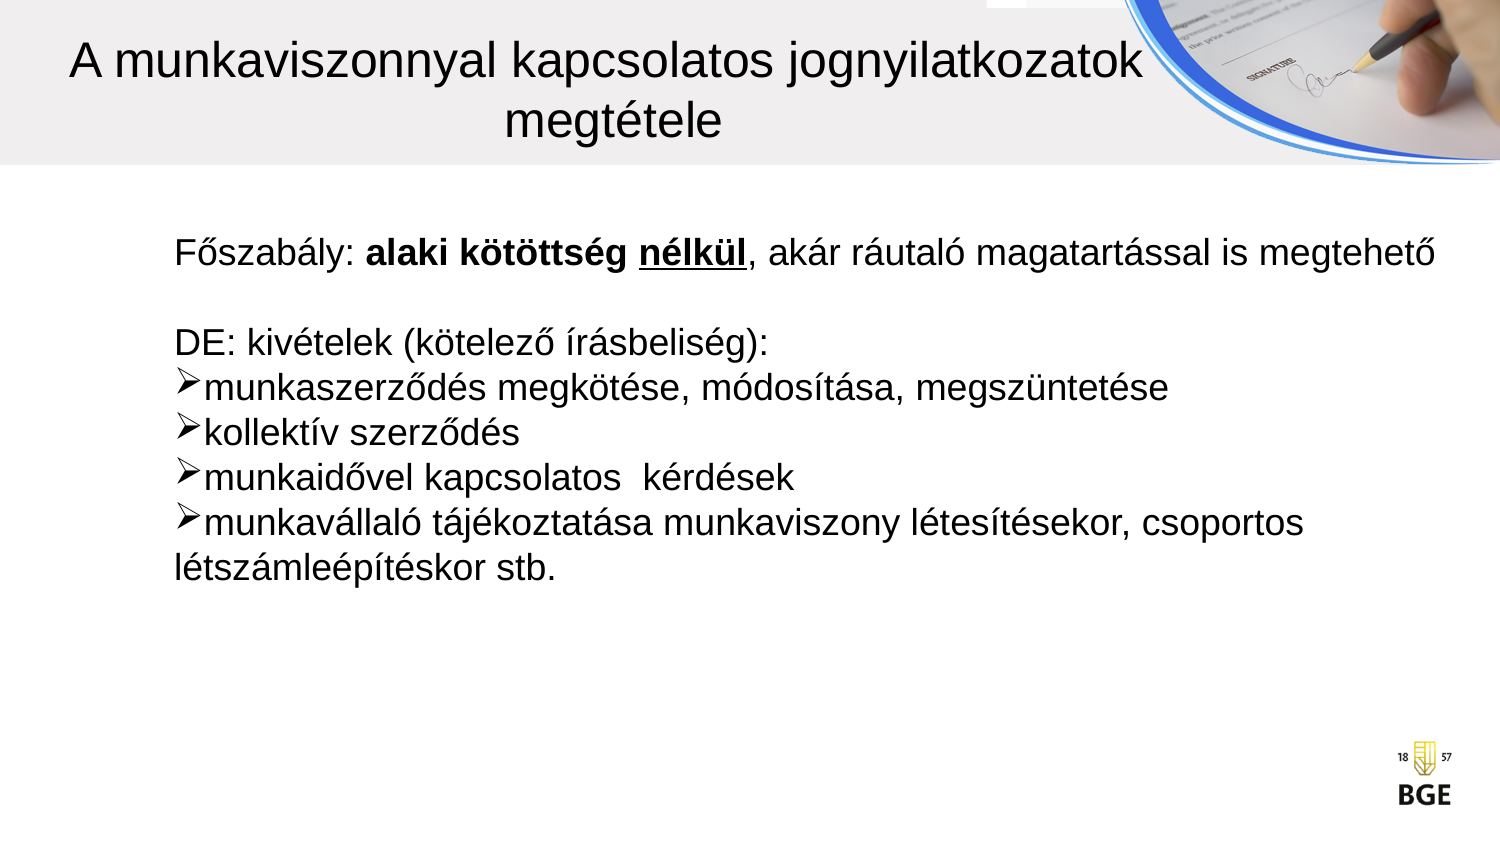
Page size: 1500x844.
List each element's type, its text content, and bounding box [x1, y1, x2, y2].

picture [0, 0, 1500, 844]
text_box A munkaviszonnyal kapcsolatos jognyilatkozatok megtétele [29, 20, 1199, 155]
text_box Főszabály: alaki kötöttség nélkül, akár ráutaló magatartással is megtehető DE: kivételek (kötelező írásbeliség): munkaszerződés megkötése, módosítása, megszüntetése kollektív szerződés munkaidővel kapcsolatos kérdések munkavállaló tájékoztatása munkaviszony létesítésekor, csoportos létszámleépítéskor stb. [159, 220, 1459, 596]
